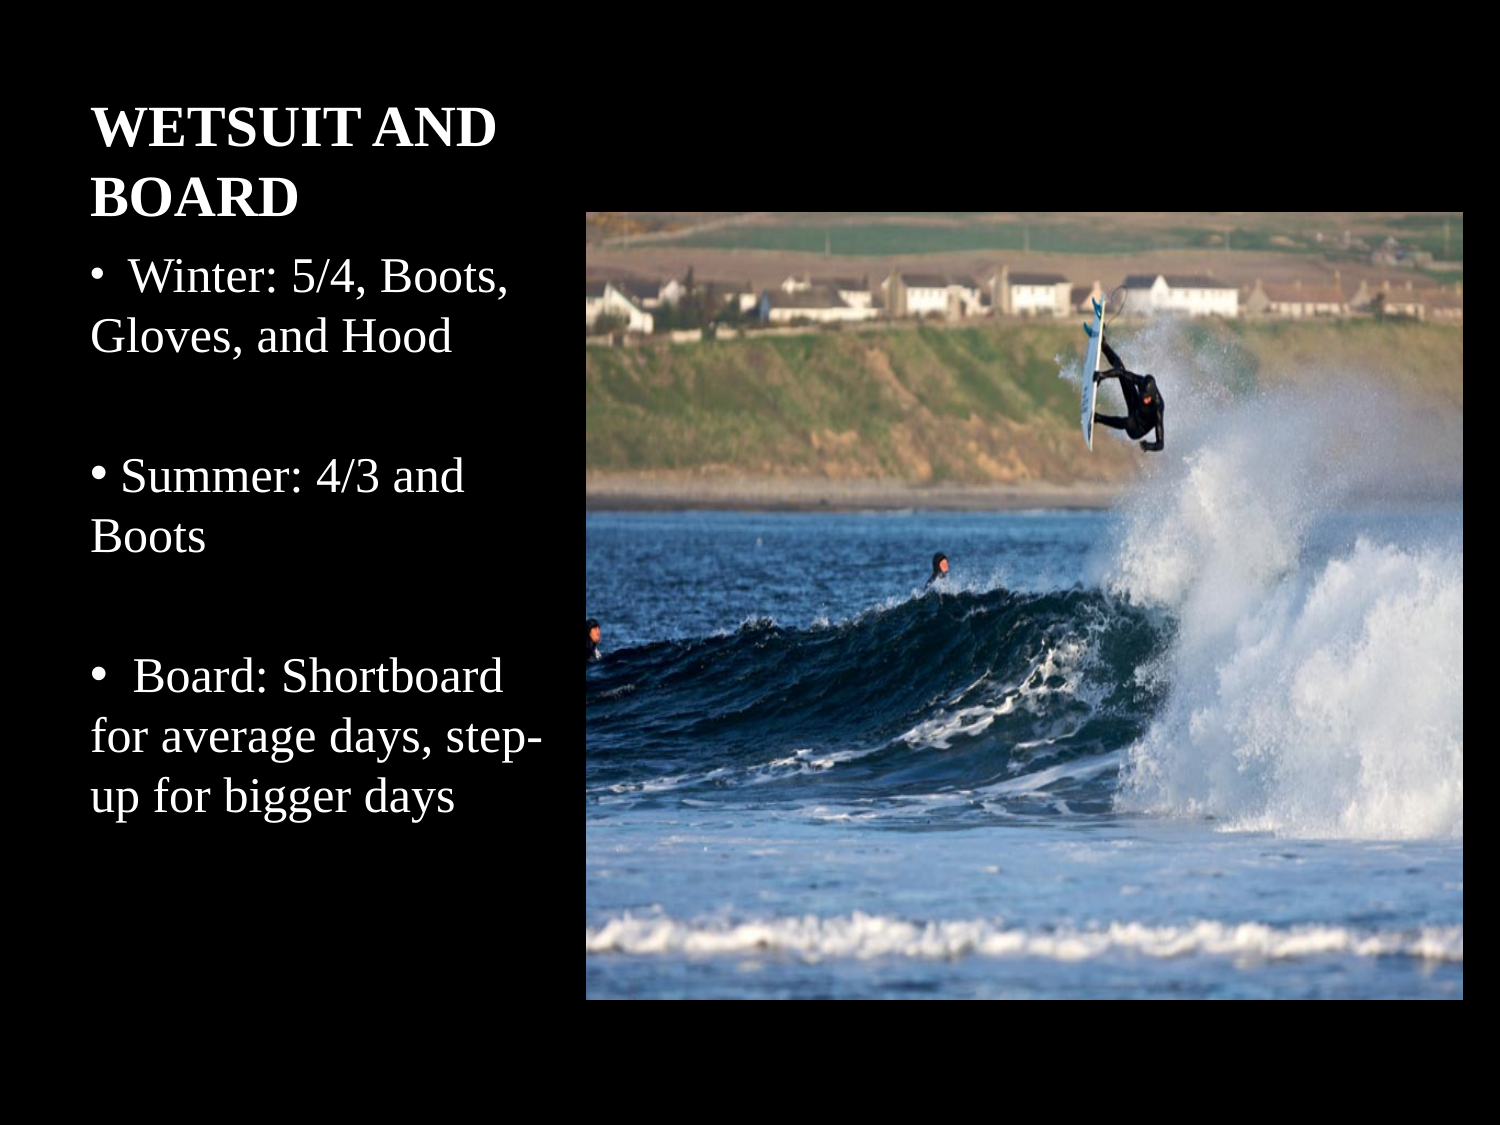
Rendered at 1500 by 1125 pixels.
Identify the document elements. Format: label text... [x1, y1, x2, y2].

list Winter: 5/4, Boots, Gloves, and Hood Summer: 4/3 and Boots Board: Shortboard for average days, step-up for bigger days [75, 235, 569, 1005]
title WETSUIT AND BOARD [75, 44, 569, 235]
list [586, 212, 1463, 1001]
